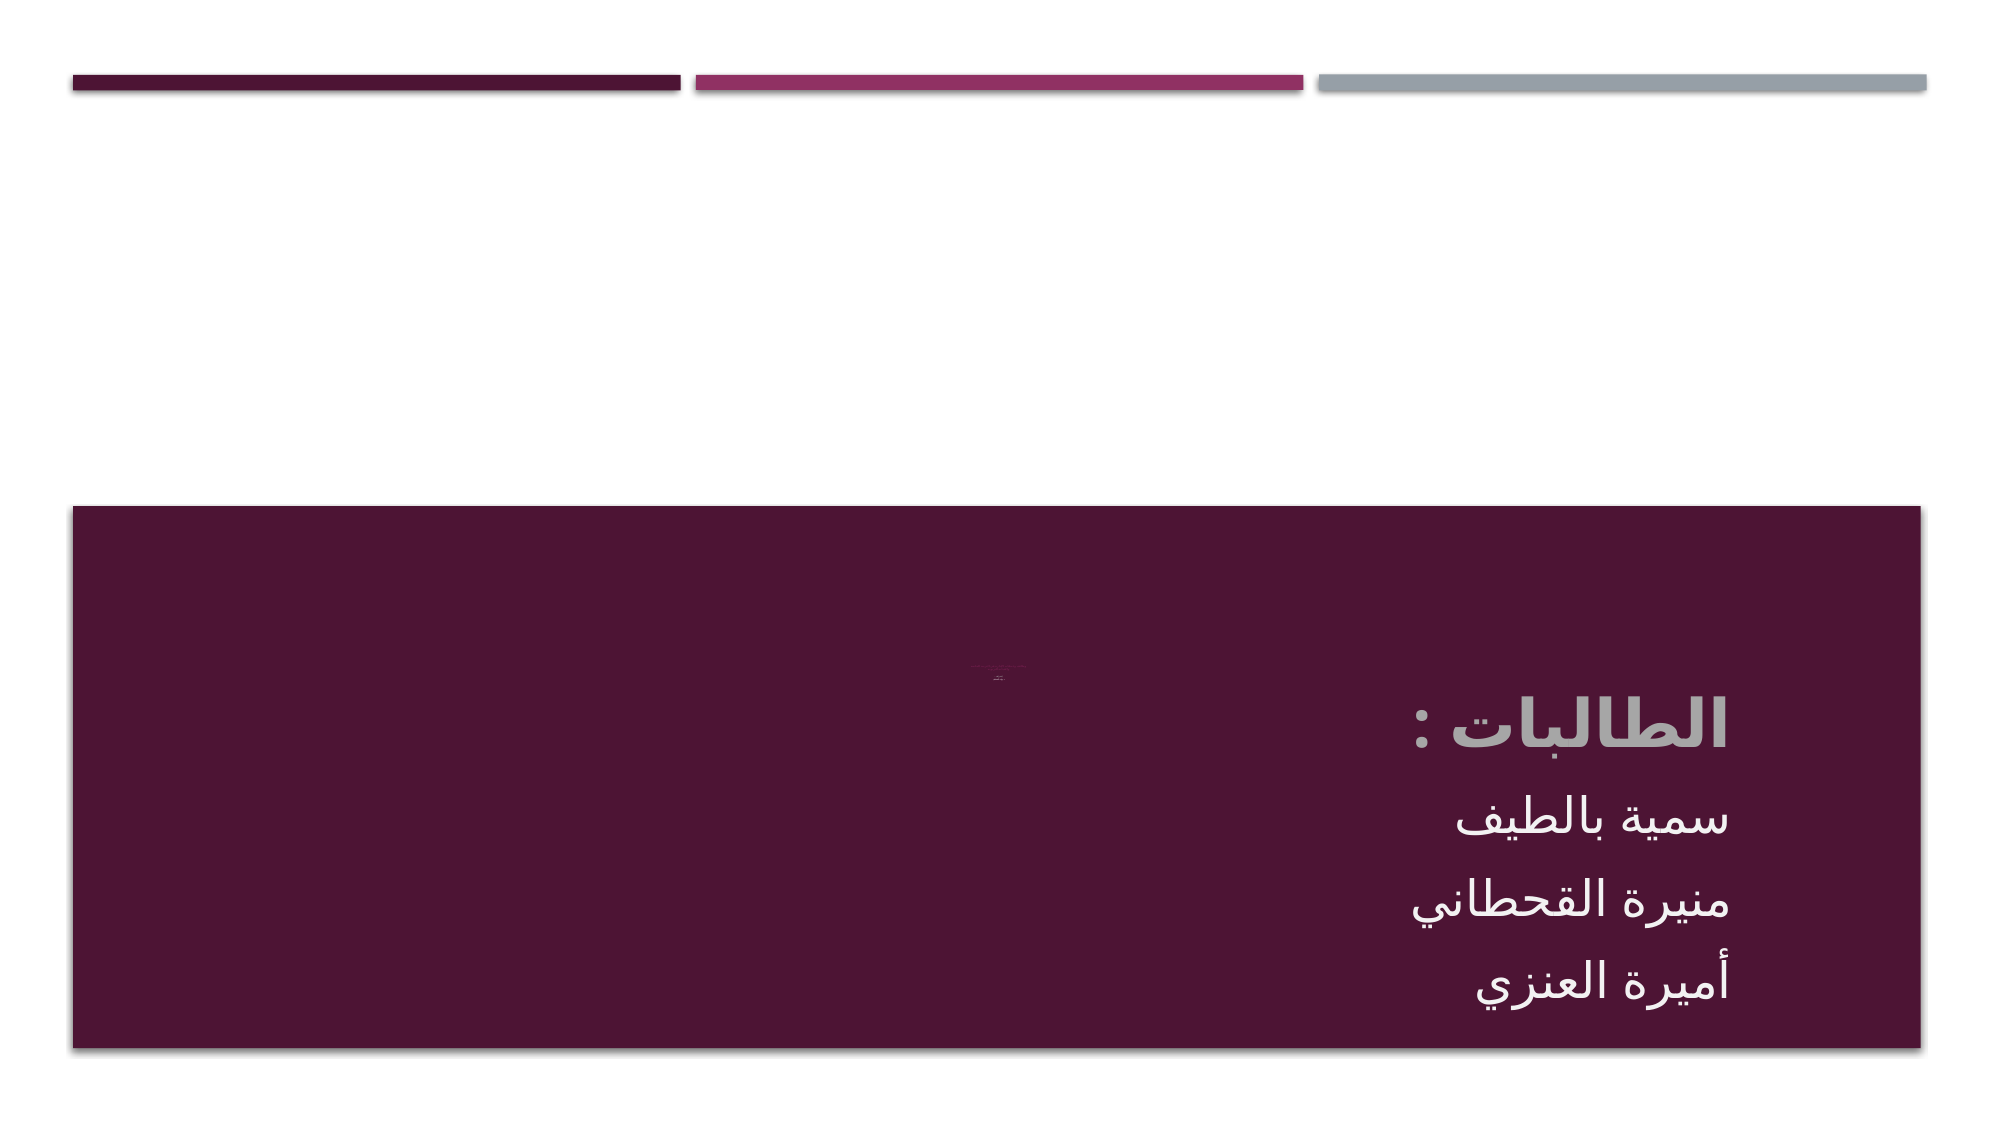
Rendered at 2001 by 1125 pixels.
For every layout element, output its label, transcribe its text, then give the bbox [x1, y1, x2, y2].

title وظائف وعمليات الإدارة في التربية الخاصة والقيادة التربوية إشراف : د. نهلة العساف [96, 446, 1901, 689]
subtitle الطالبات : سمية بالطيف منيرة القحطاني أميرة العنزي [249, 673, 1748, 930]
